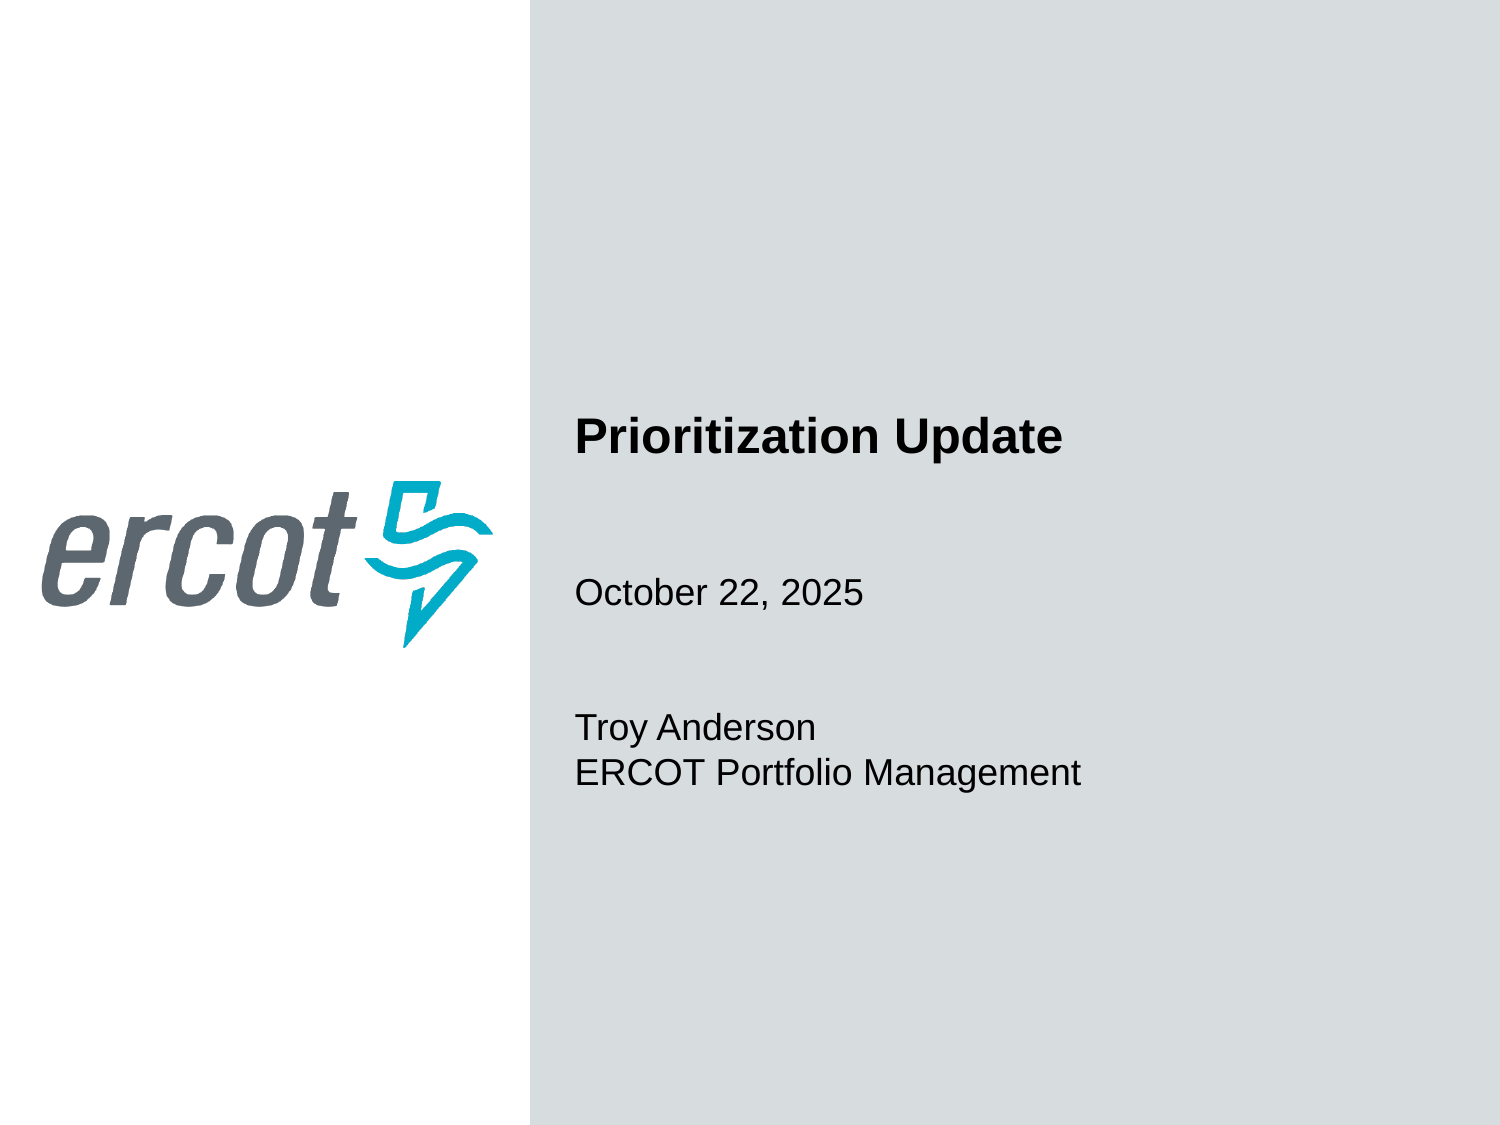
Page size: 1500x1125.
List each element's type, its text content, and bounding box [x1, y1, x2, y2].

text_box Prioritization Update October 22, 2025 Troy Anderson ERCOT Portfolio Management [559, 395, 1486, 801]
picture [32, 471, 501, 654]
